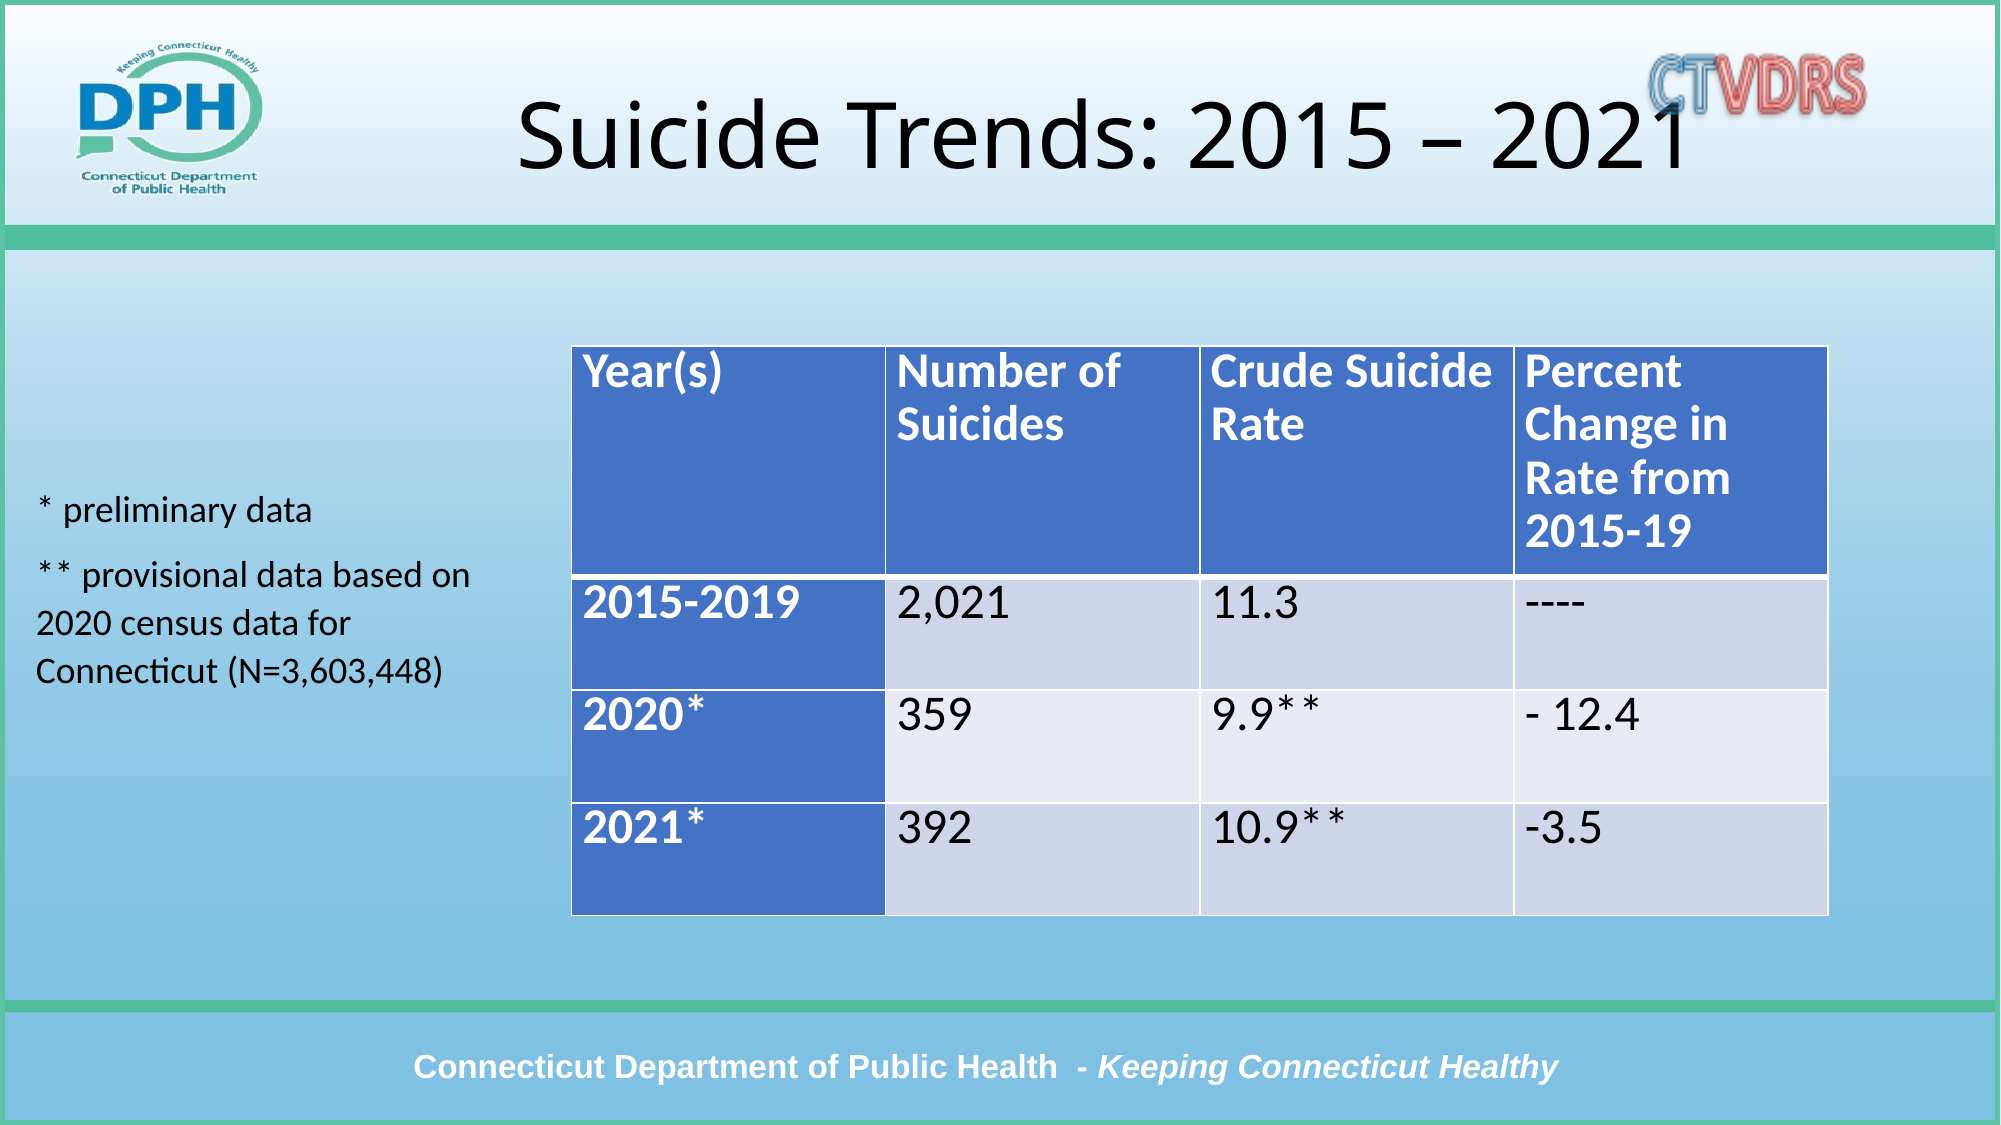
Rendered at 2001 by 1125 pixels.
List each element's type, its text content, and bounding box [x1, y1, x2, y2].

table_cell -3.5 [1515, 804, 1827, 915]
table_cell 2015-2019 [572, 580, 885, 689]
text_box * preliminary data ** provisional data based on 2020 census data for Connecticut (N=3,603,448) [21, 474, 550, 699]
table_cell 10.9** [1201, 804, 1513, 915]
table_cell ---- [1515, 580, 1827, 689]
table_header Crude Suicide Rate [1201, 347, 1513, 574]
table_cell 2,021 [886, 580, 1199, 689]
table_header Year(s) [572, 347, 885, 574]
table_cell 2021* [572, 804, 885, 915]
table_header Number of Suicides [886, 347, 1199, 574]
picture [66, 37, 270, 199]
table_header Percent Change in Rate from 2015-19 [1515, 347, 1827, 574]
title Suicide Trends: 2015 – 2021 [316, 45, 1900, 233]
table_cell 2020* [572, 691, 885, 802]
picture [1631, 20, 1910, 159]
table_cell 9.9** [1201, 691, 1513, 802]
table_cell 11.3 [1201, 580, 1513, 689]
table_cell 392 [886, 804, 1199, 915]
table_cell - 12.4 [1515, 691, 1827, 802]
table_cell 359 [886, 691, 1199, 802]
